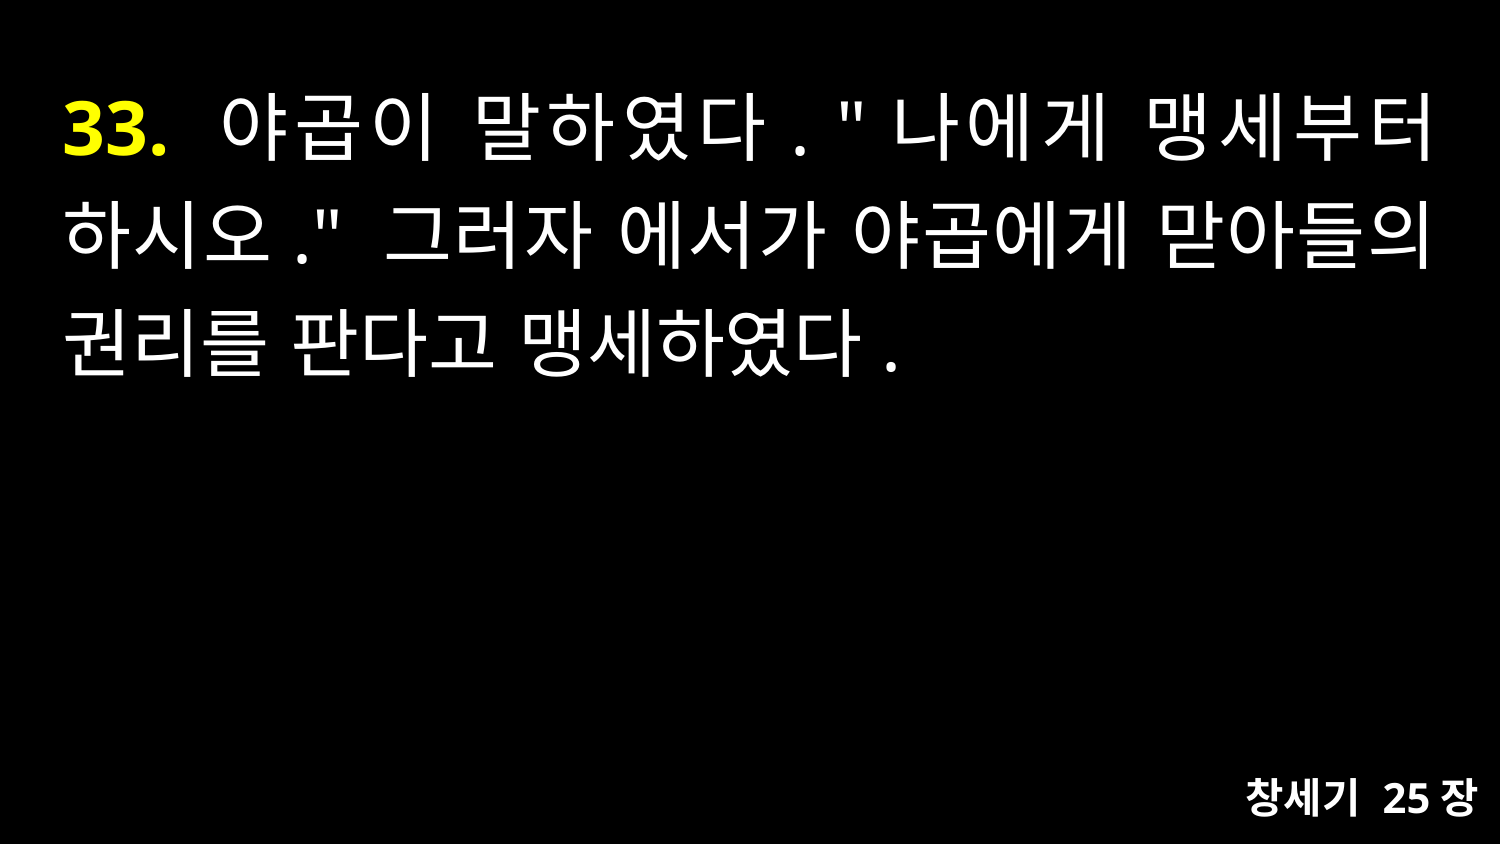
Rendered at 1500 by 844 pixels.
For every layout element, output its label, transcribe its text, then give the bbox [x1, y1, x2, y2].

subtitle 창세기 25장 [916, 770, 1500, 844]
title 33. 야곱이 말하였다. "나에게 맹세부터 하시오." 그러자 에서가 야곱에게 맏아들의 권리를 판다고 맹세하였다. [0, 0, 1500, 844]
